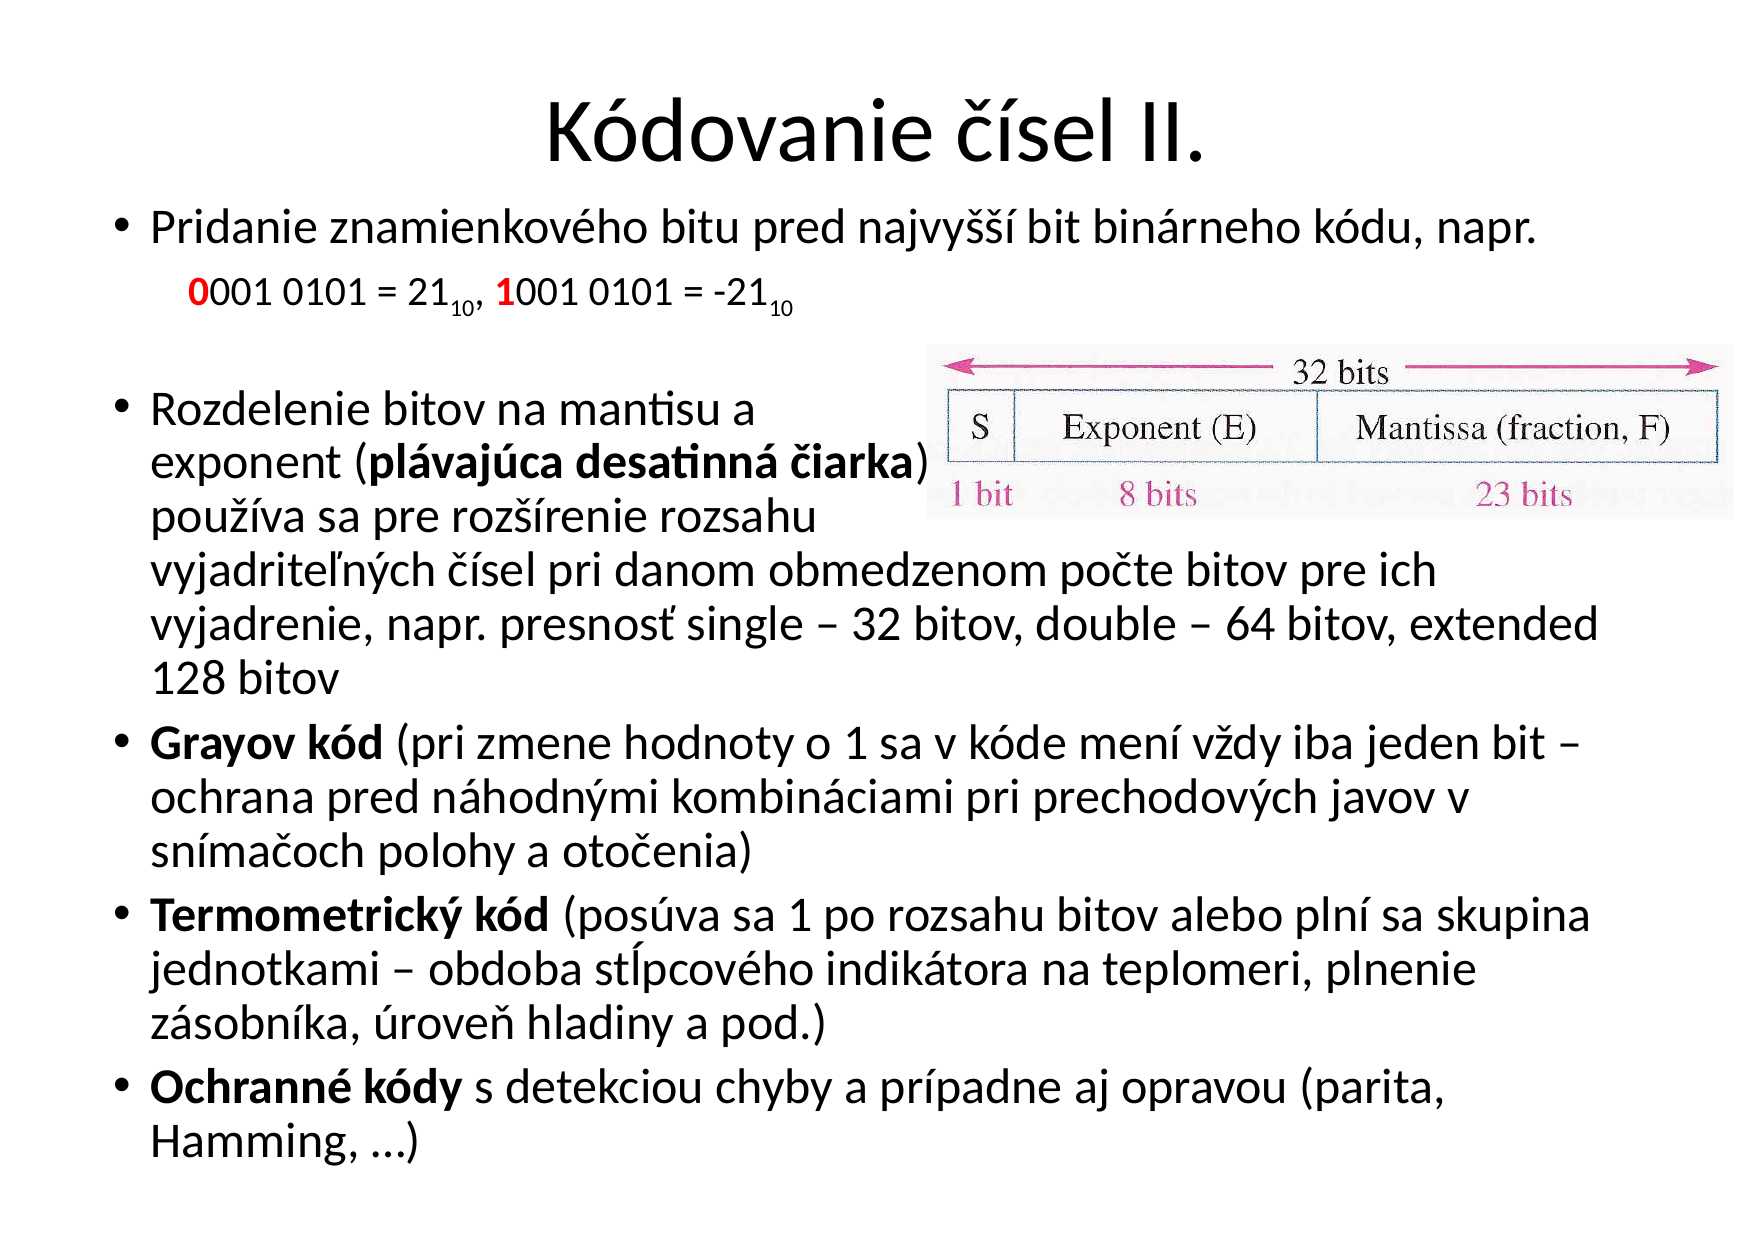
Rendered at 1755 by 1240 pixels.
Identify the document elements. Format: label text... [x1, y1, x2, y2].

picture [926, 344, 1734, 519]
list Pridanie znamienkového bitu pred najvyšší bit binárneho kódu, napr. 0001 0101‬ = 2110, 1001 0101 = -2110‬ Rozdelenie bitov na mantisu a exponent (plávajúca desatinná čiarka) používa sa pre rozšírenie rozsahu vyjadriteľných čísel pri danom obmedzenom počte bitov pre ich vyjadrenie, napr. presnosť single – 32 bitov, double – 64 bitov, extended 128 bitov Grayov kód (pri zmene hodnoty o 1 sa v kóde mení vždy iba jeden bit – ochrana pred náhodnými kombináciami pri prechodových javov v snímačoch polohy a otočenia) Termometrický kód (posúva sa 1 po rozsahu bitov alebo plní sa skupina jednotkami – obdoba stĺpcového indikátora na teplomeri, plnenie zásobníka, úroveň hladiny a pod.) Ochranné kódy s detekciou chyby a prípadne aj opravou (parita, Hamming, …) [38, 200, 1613, 1090]
title Kódovanie čísel II. [214, 82, 1540, 197]
